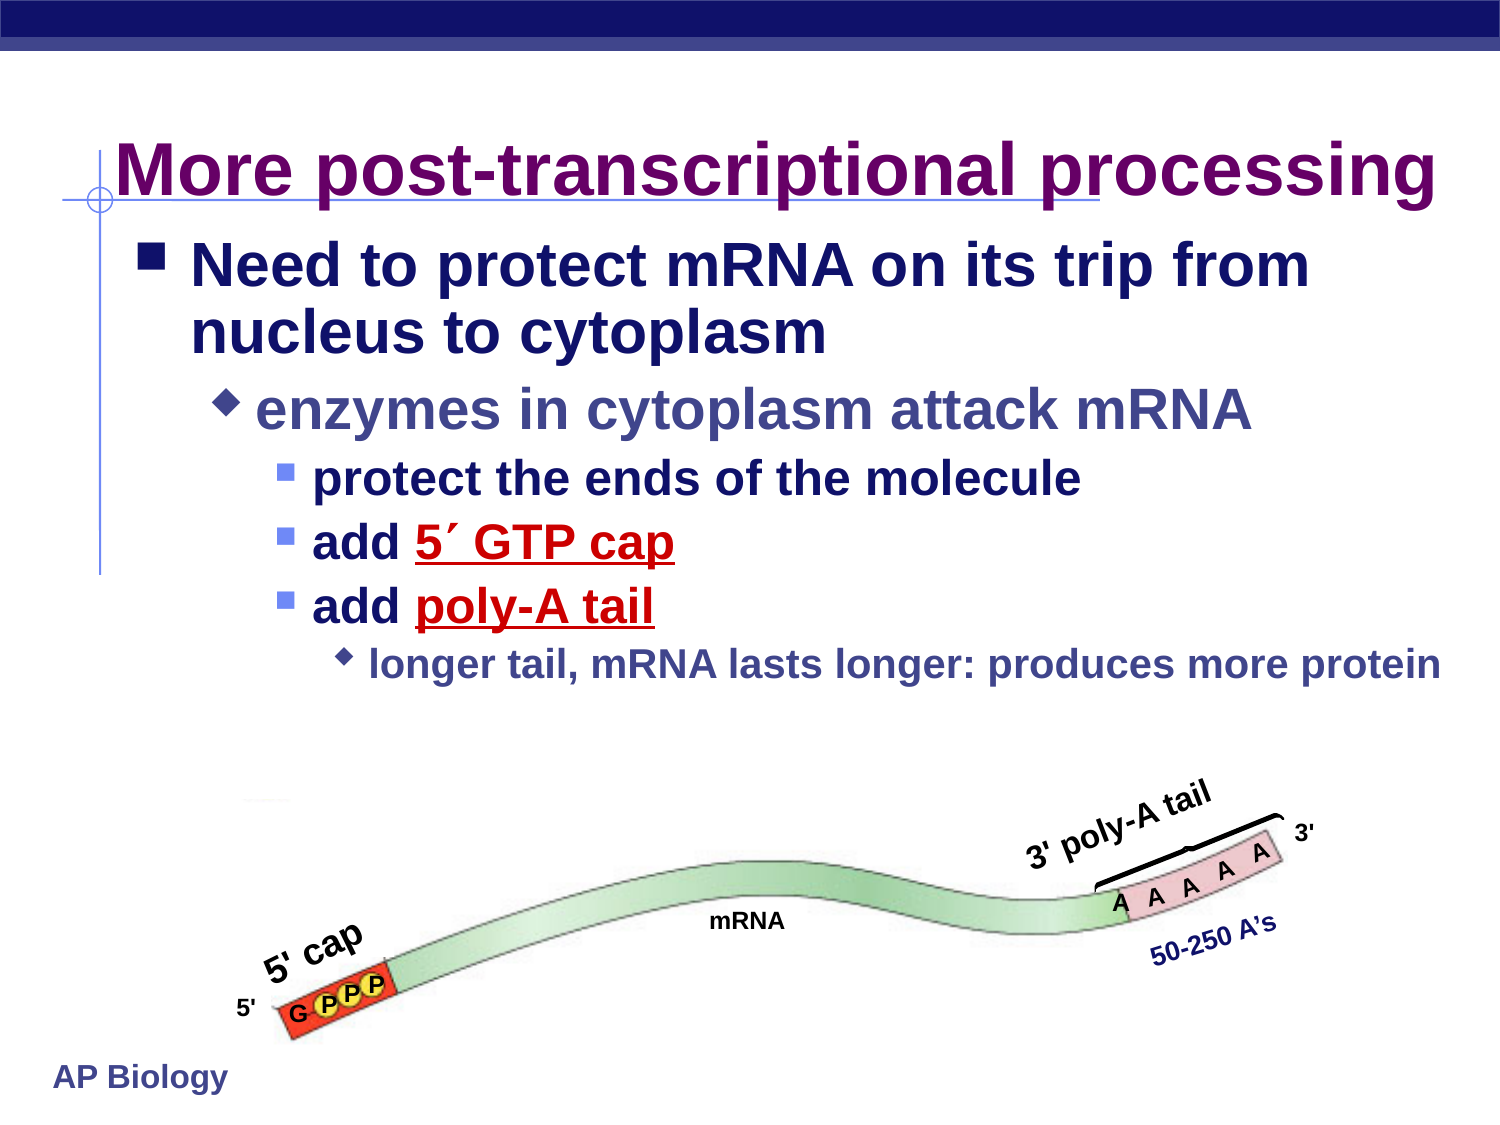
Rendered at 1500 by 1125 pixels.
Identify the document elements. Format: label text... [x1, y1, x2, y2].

list Need to protect mRNA on its trip from nucleus to cytoplasm enzymes in cytoplasm attack mRNA protect the ends of the molecule add 5 GTP cap add poly-A tail longer tail, mRNA lasts longer: produces more protein [118, 224, 1500, 782]
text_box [201, 798, 1315, 1086]
title More post-transcriptional processing [99, 112, 1500, 238]
